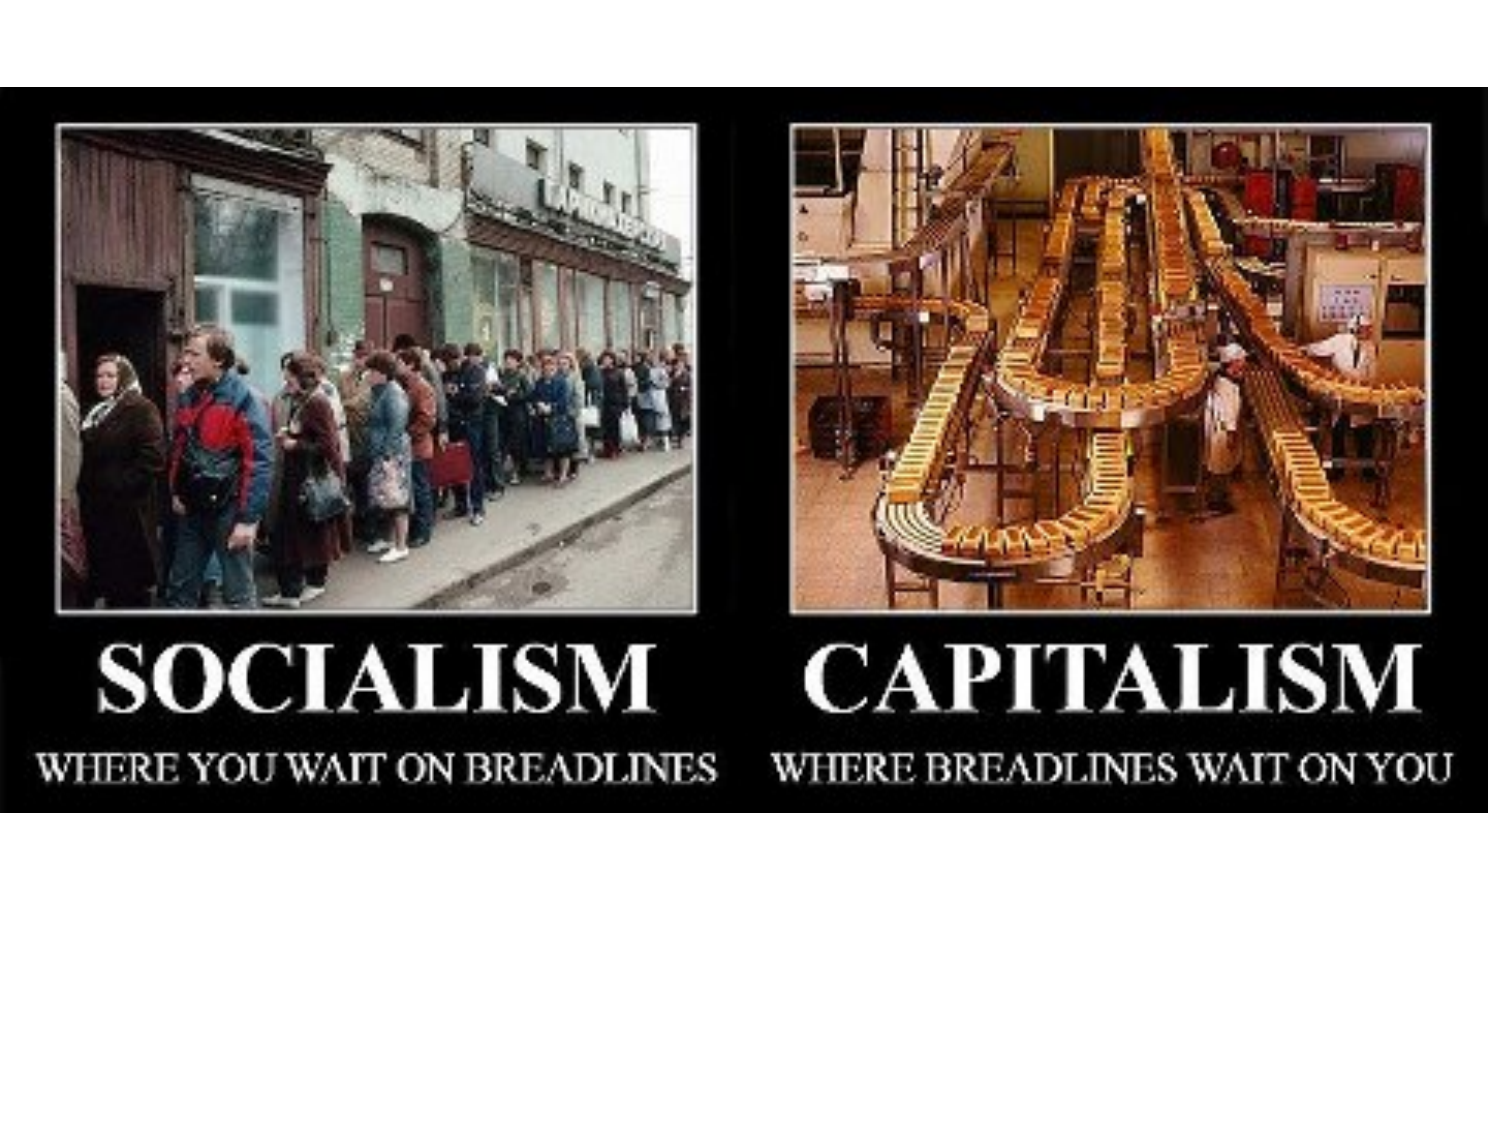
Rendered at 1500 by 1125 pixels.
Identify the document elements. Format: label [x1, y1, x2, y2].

picture [0, 87, 1488, 813]
